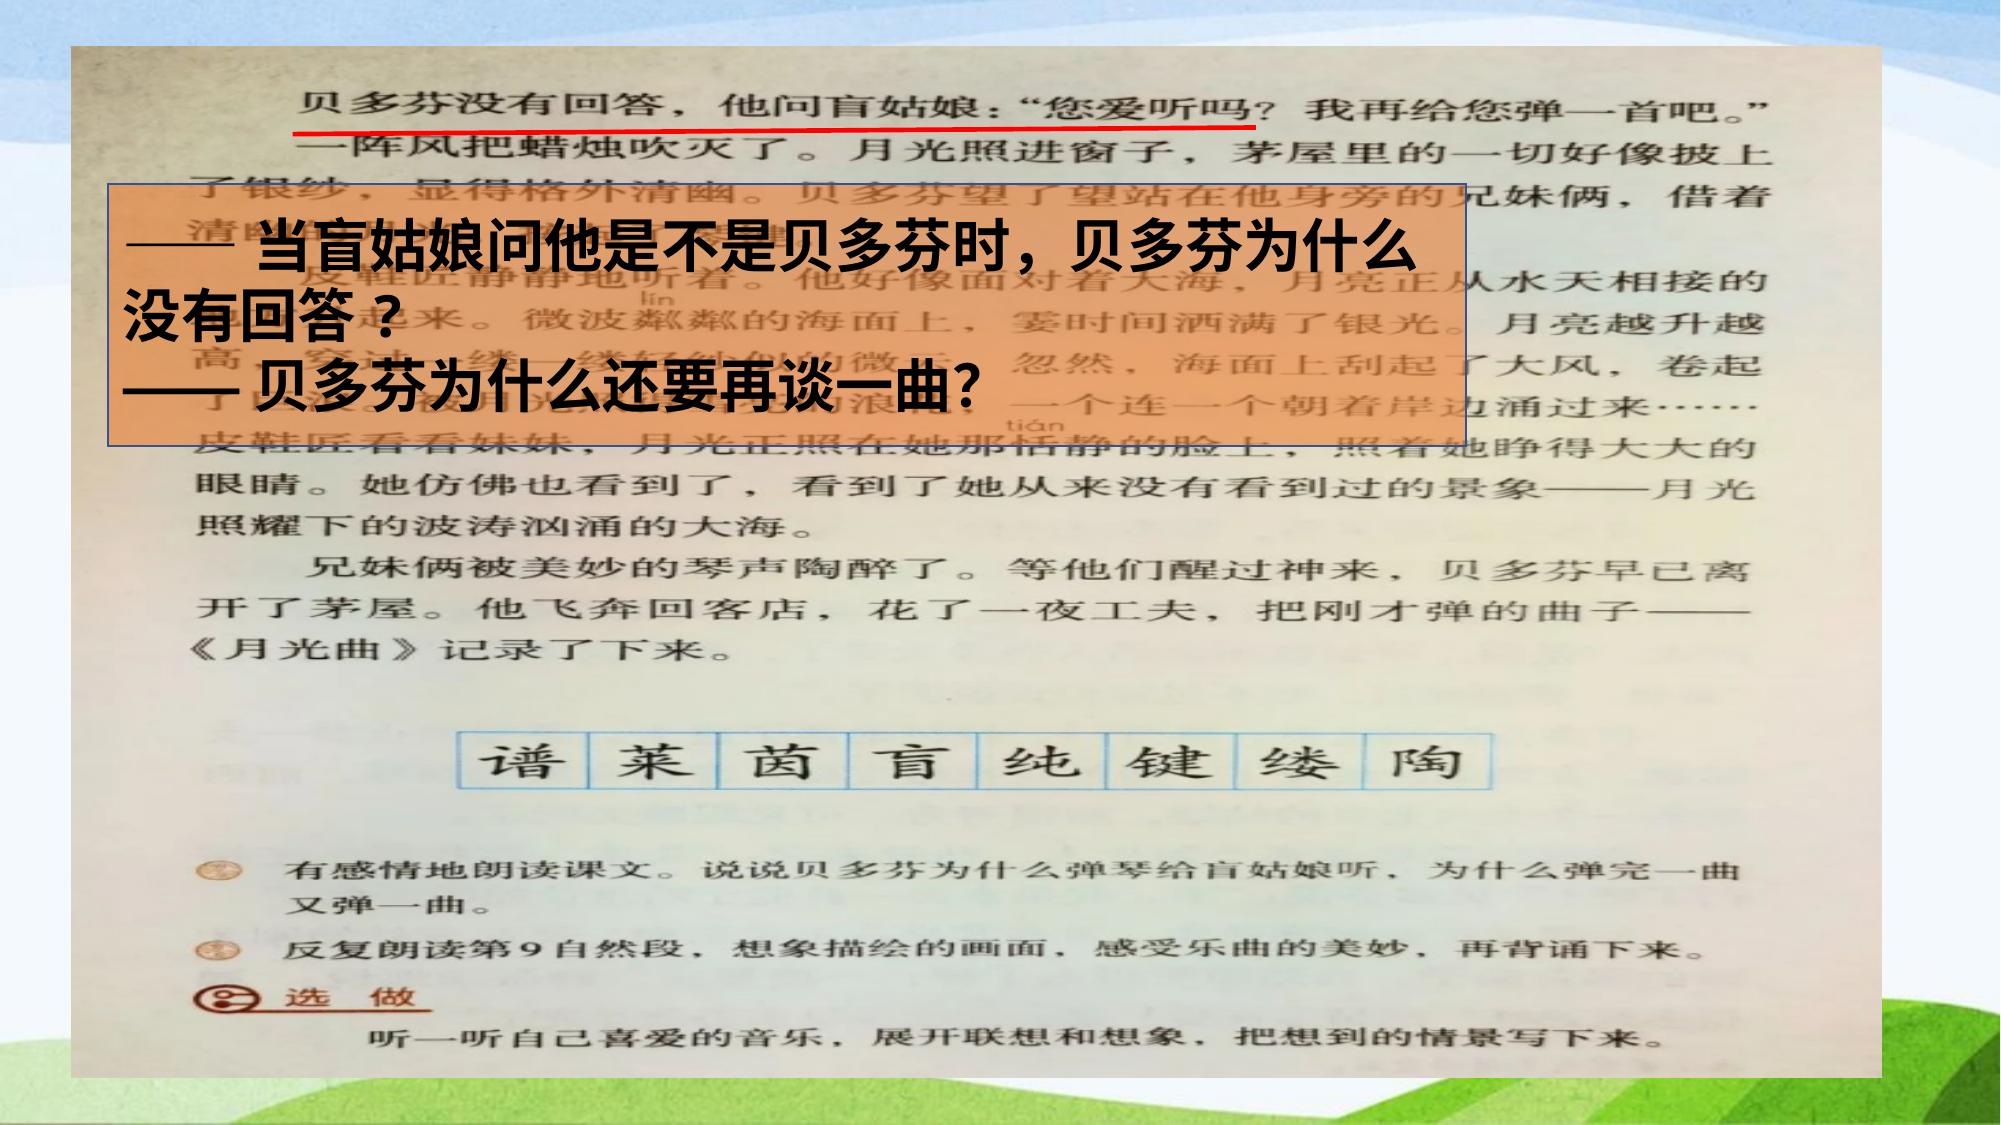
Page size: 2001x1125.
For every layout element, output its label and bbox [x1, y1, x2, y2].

text_box [292, 127, 1256, 135]
picture [0, 0, 2001, 1125]
list [71, 46, 1882, 1078]
